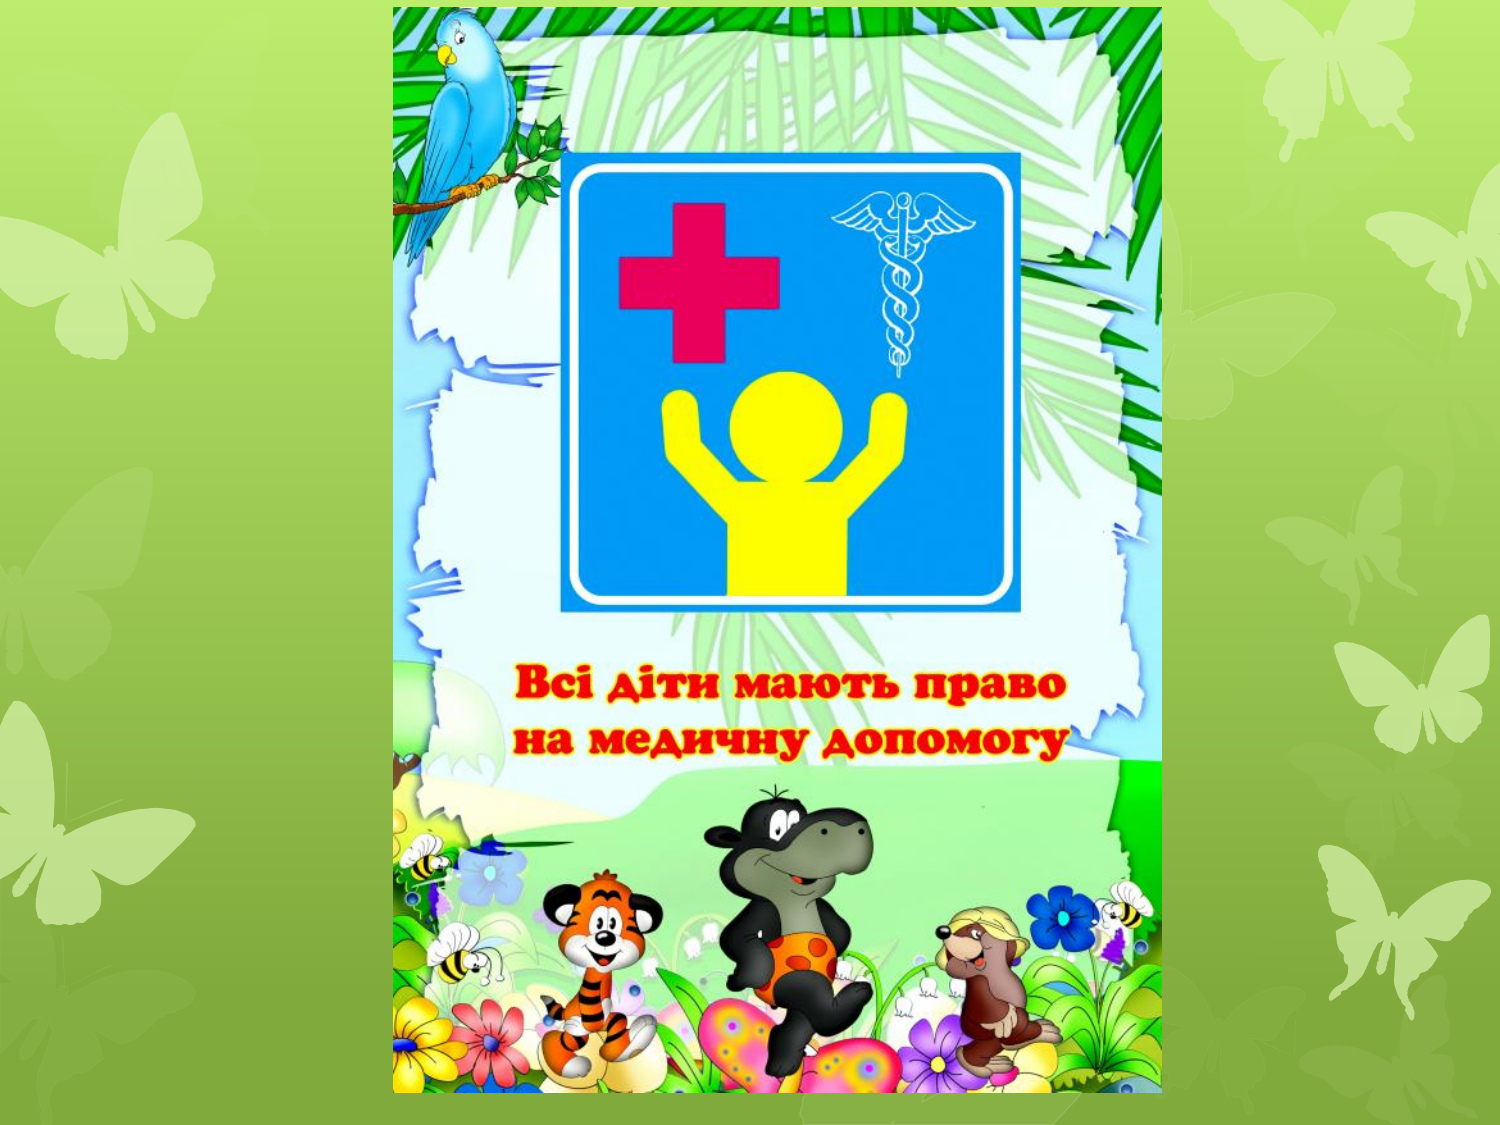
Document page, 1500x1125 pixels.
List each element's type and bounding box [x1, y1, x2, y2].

picture [393, 7, 1162, 1093]
